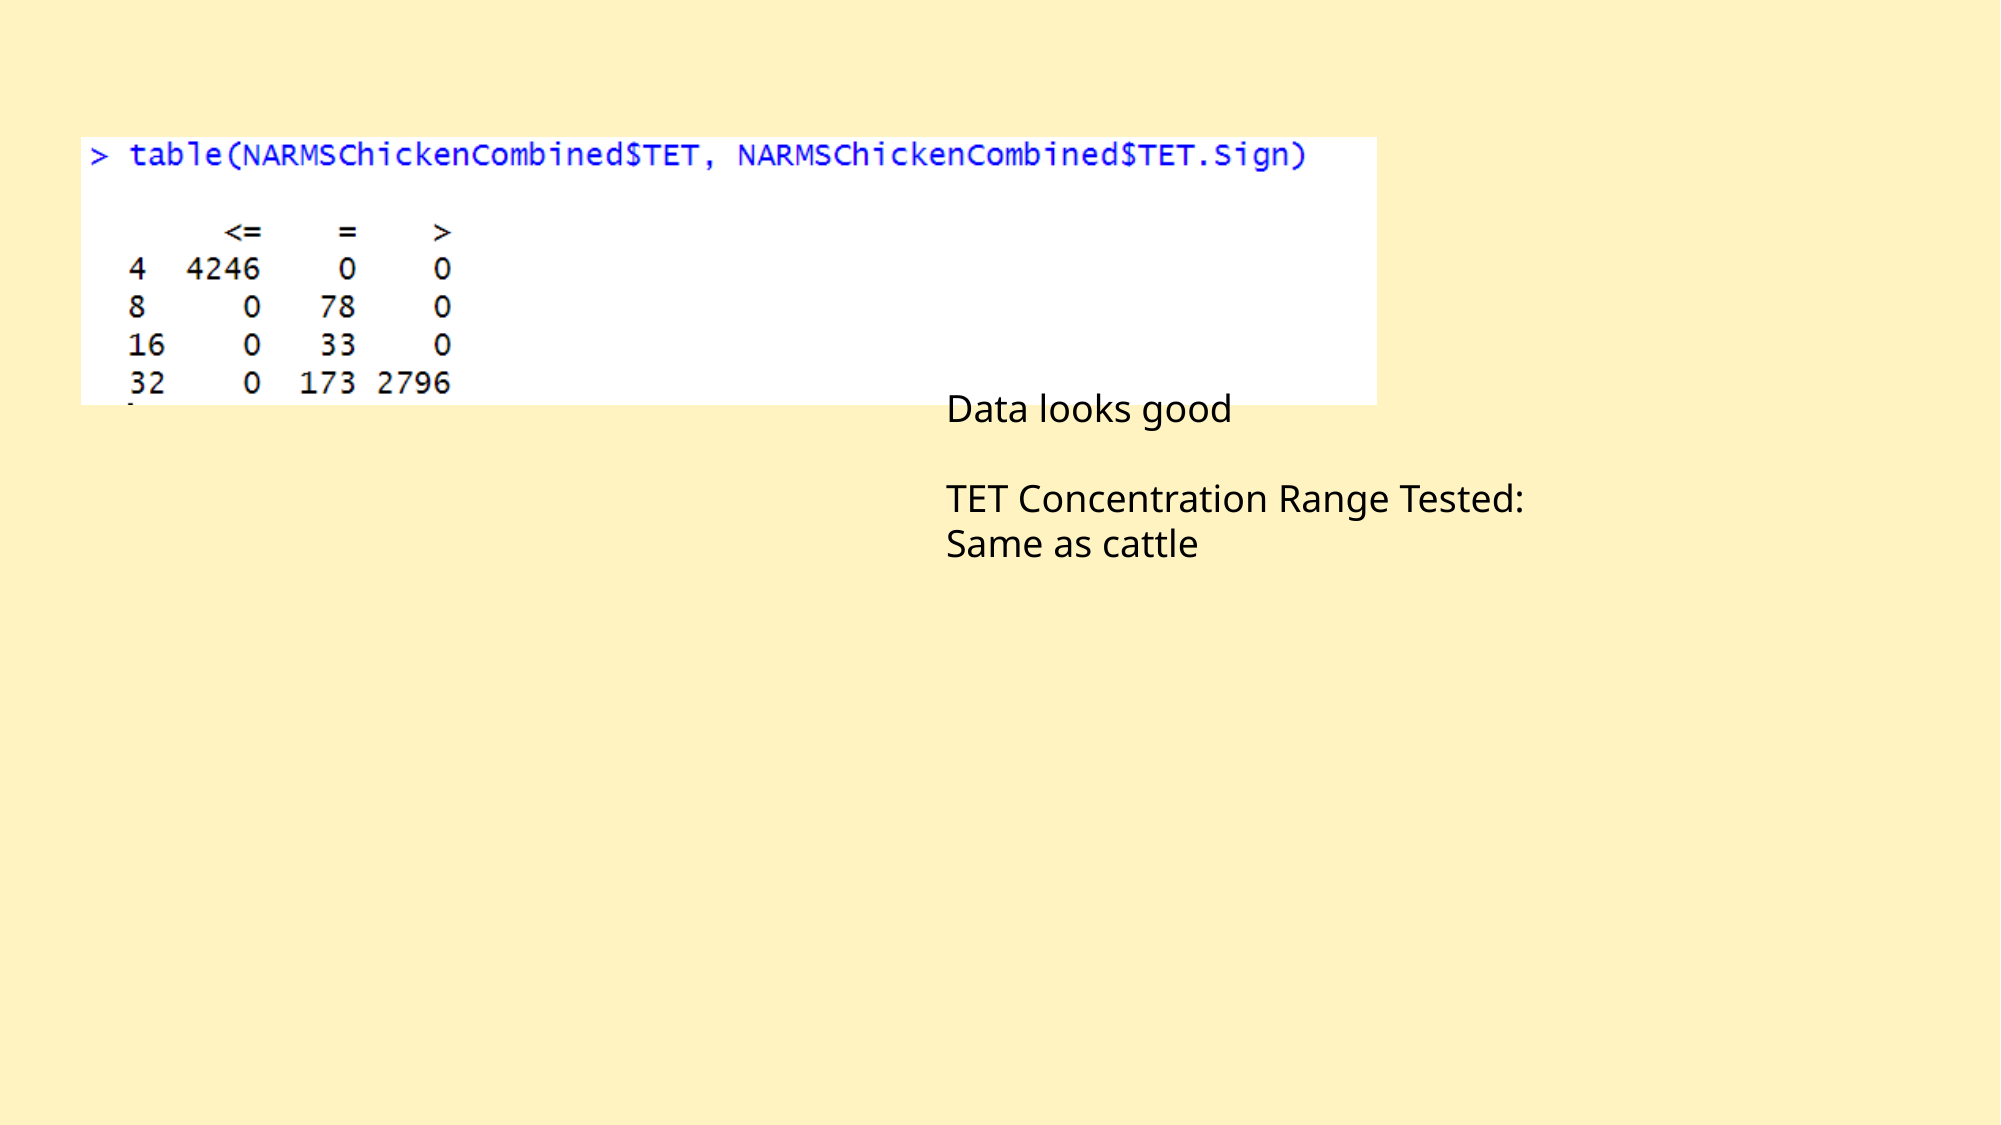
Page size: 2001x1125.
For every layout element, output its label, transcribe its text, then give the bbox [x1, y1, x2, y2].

picture [81, 137, 1377, 406]
text_box Data looks good TET Concentration Range Tested: Same as cattle [931, 378, 1679, 573]
